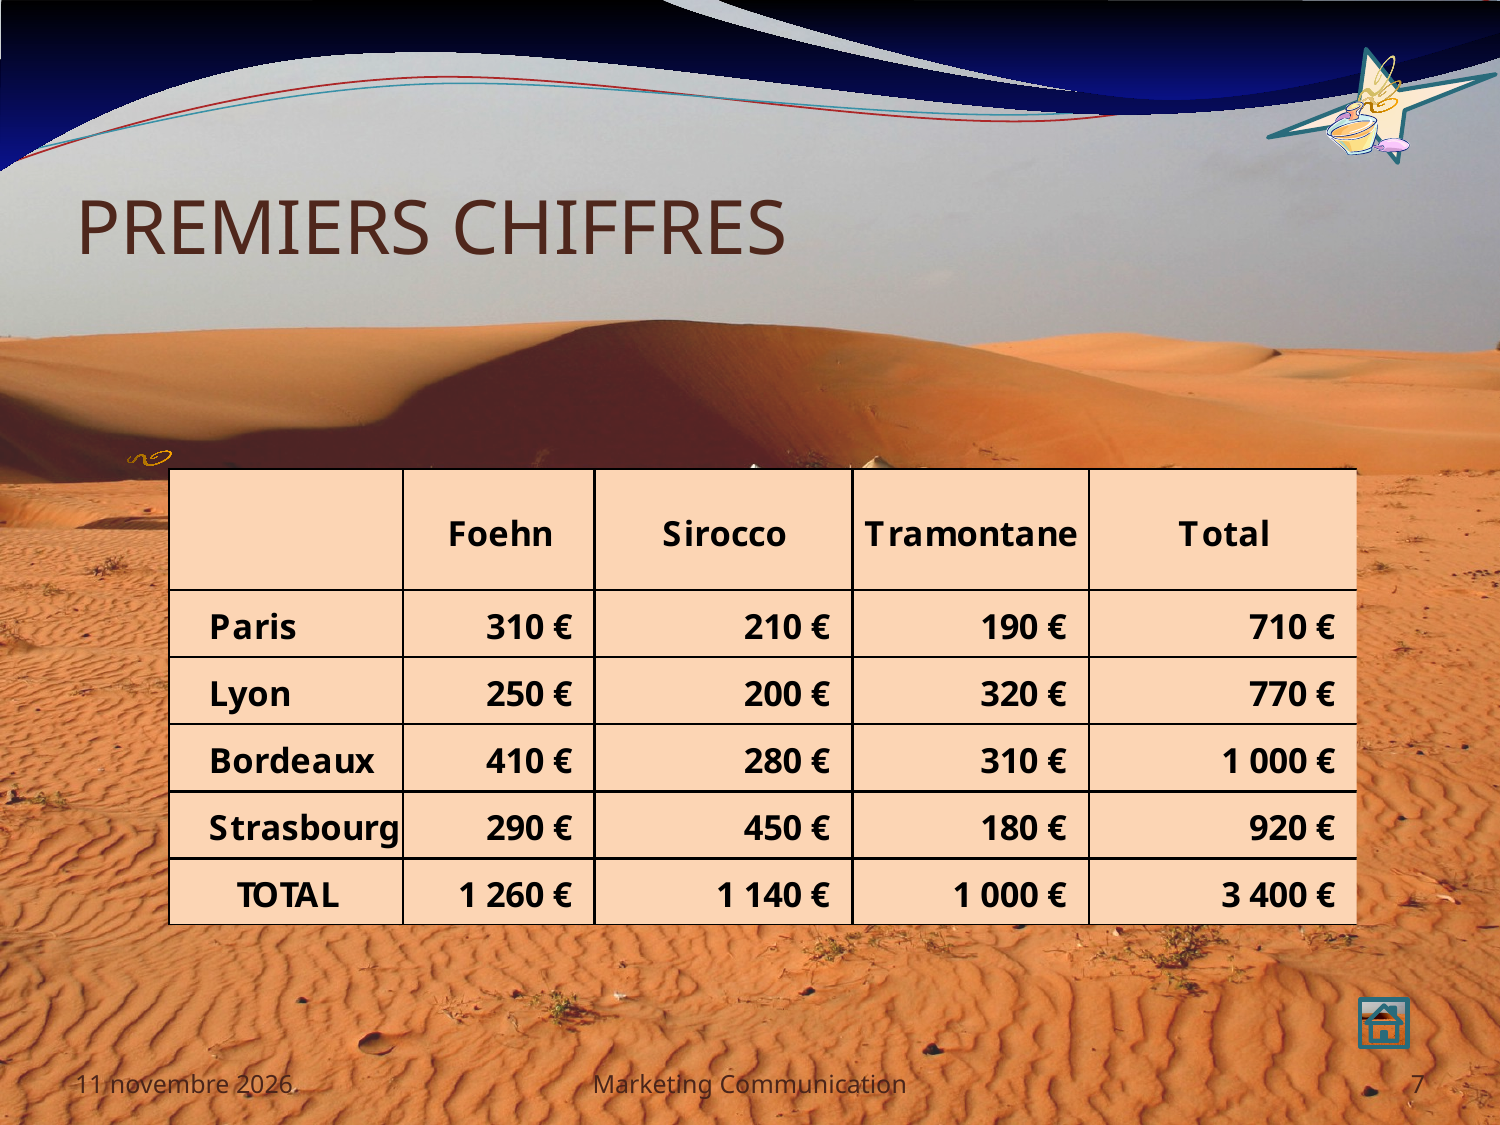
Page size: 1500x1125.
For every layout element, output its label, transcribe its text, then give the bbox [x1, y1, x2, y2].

slide_number 7 [1299, 1042, 1425, 1103]
table_header 2009 [157, 463, 1368, 942]
picture [1362, 1002, 1405, 1042]
footer Marketing Communication [474, 1042, 1025, 1103]
slide_number avril 11 [75, 1042, 425, 1103]
picture [1373, 1025, 1395, 1038]
title Premiers Chiffres [75, 82, 1425, 270]
picture [1373, 1010, 1395, 1021]
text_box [167, 467, 1360, 927]
